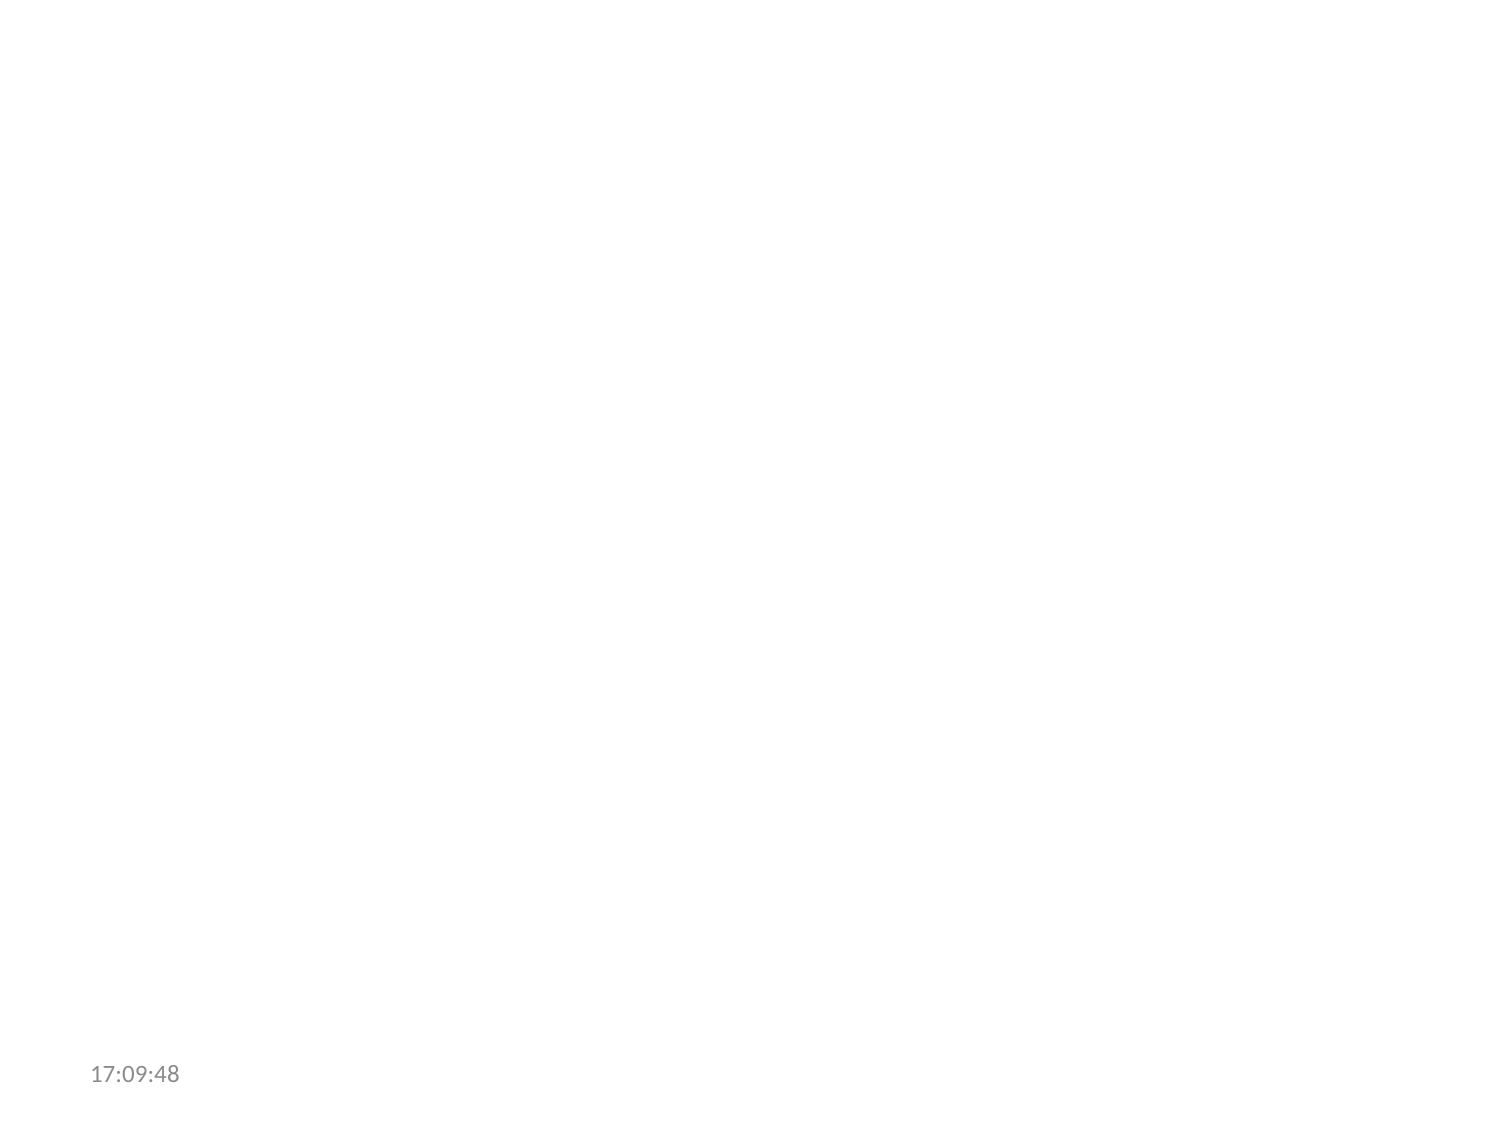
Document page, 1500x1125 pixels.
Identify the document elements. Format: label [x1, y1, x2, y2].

slide_number [75, 1042, 425, 1103]
